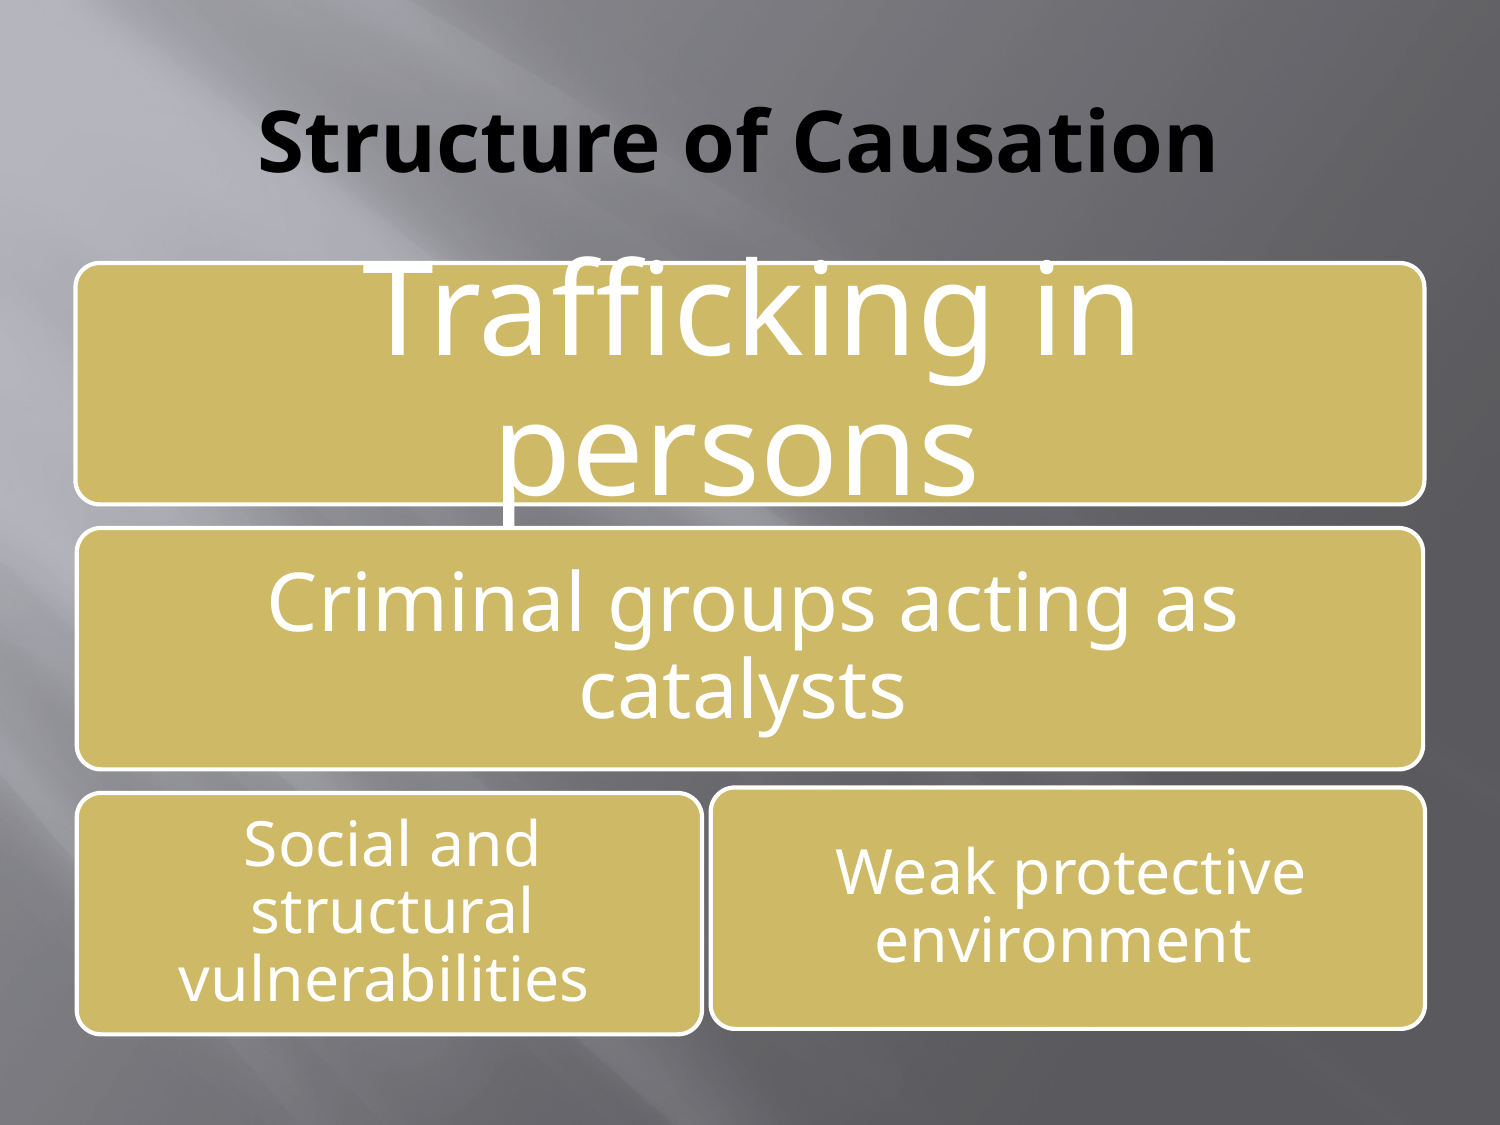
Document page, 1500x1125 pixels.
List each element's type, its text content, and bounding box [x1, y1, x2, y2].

title Structure of Causation [75, 45, 1425, 233]
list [74, 262, 1426, 1036]
